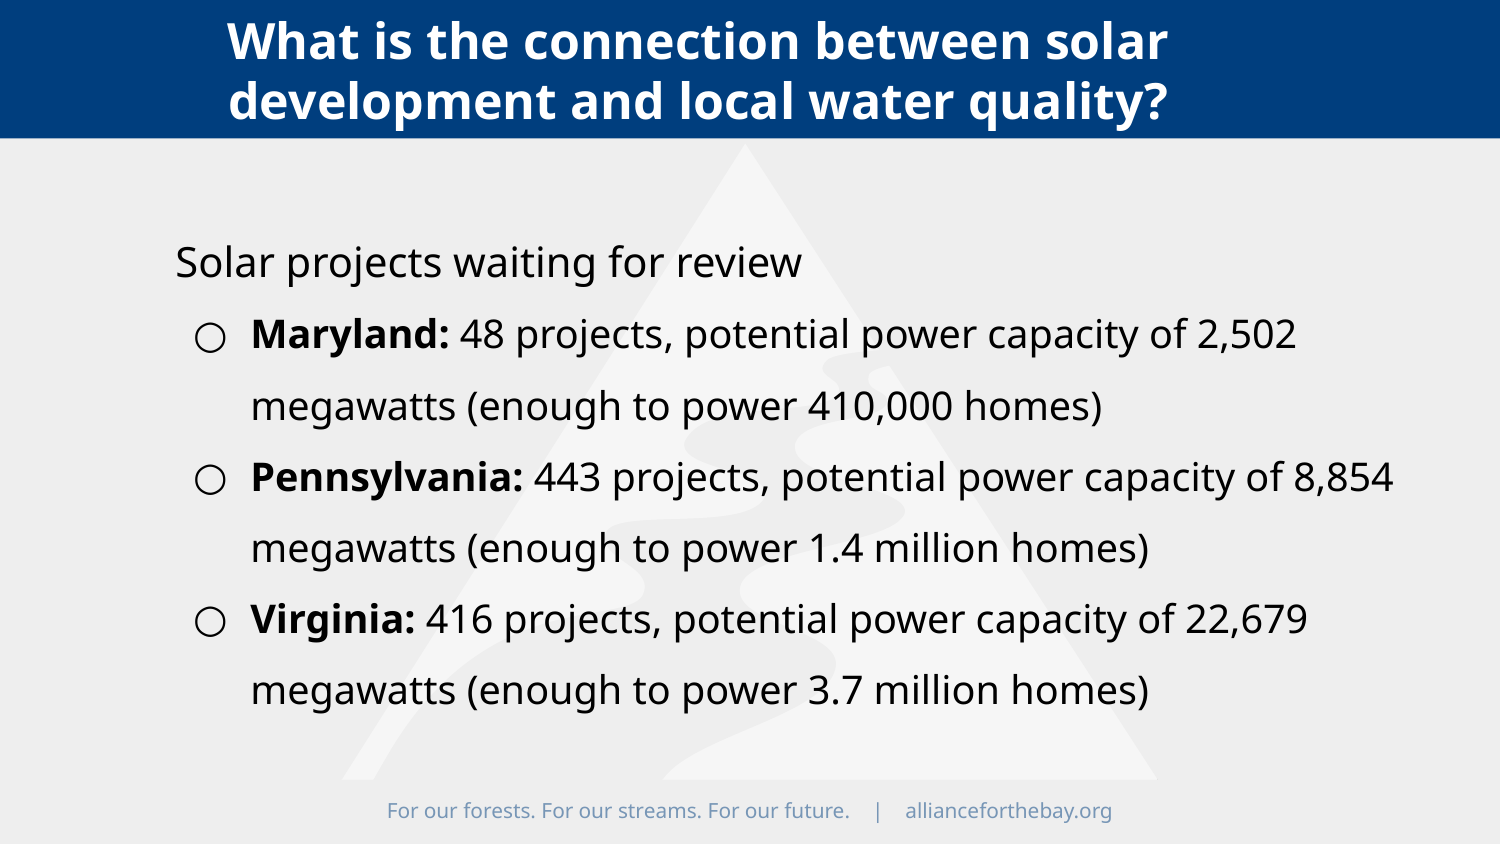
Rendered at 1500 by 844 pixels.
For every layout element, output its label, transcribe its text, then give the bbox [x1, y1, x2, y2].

text_box What is the connection between solar development and local water quality? [92, 2, 1305, 107]
text_box Solar projects waiting for review Maryland: 48 projects, potential power capacity of 2,502 megawatts (enough to power 410,000 homes) Pennsylvania: 443 projects, potential power capacity of 8,854 megawatts (enough to power 1.4 million homes) Virginia: 416 projects, potential power capacity of 22,679 megawatts (enough to power 3.7 million homes) [92, 107, 1416, 844]
text_box [0, 0, 1500, 139]
